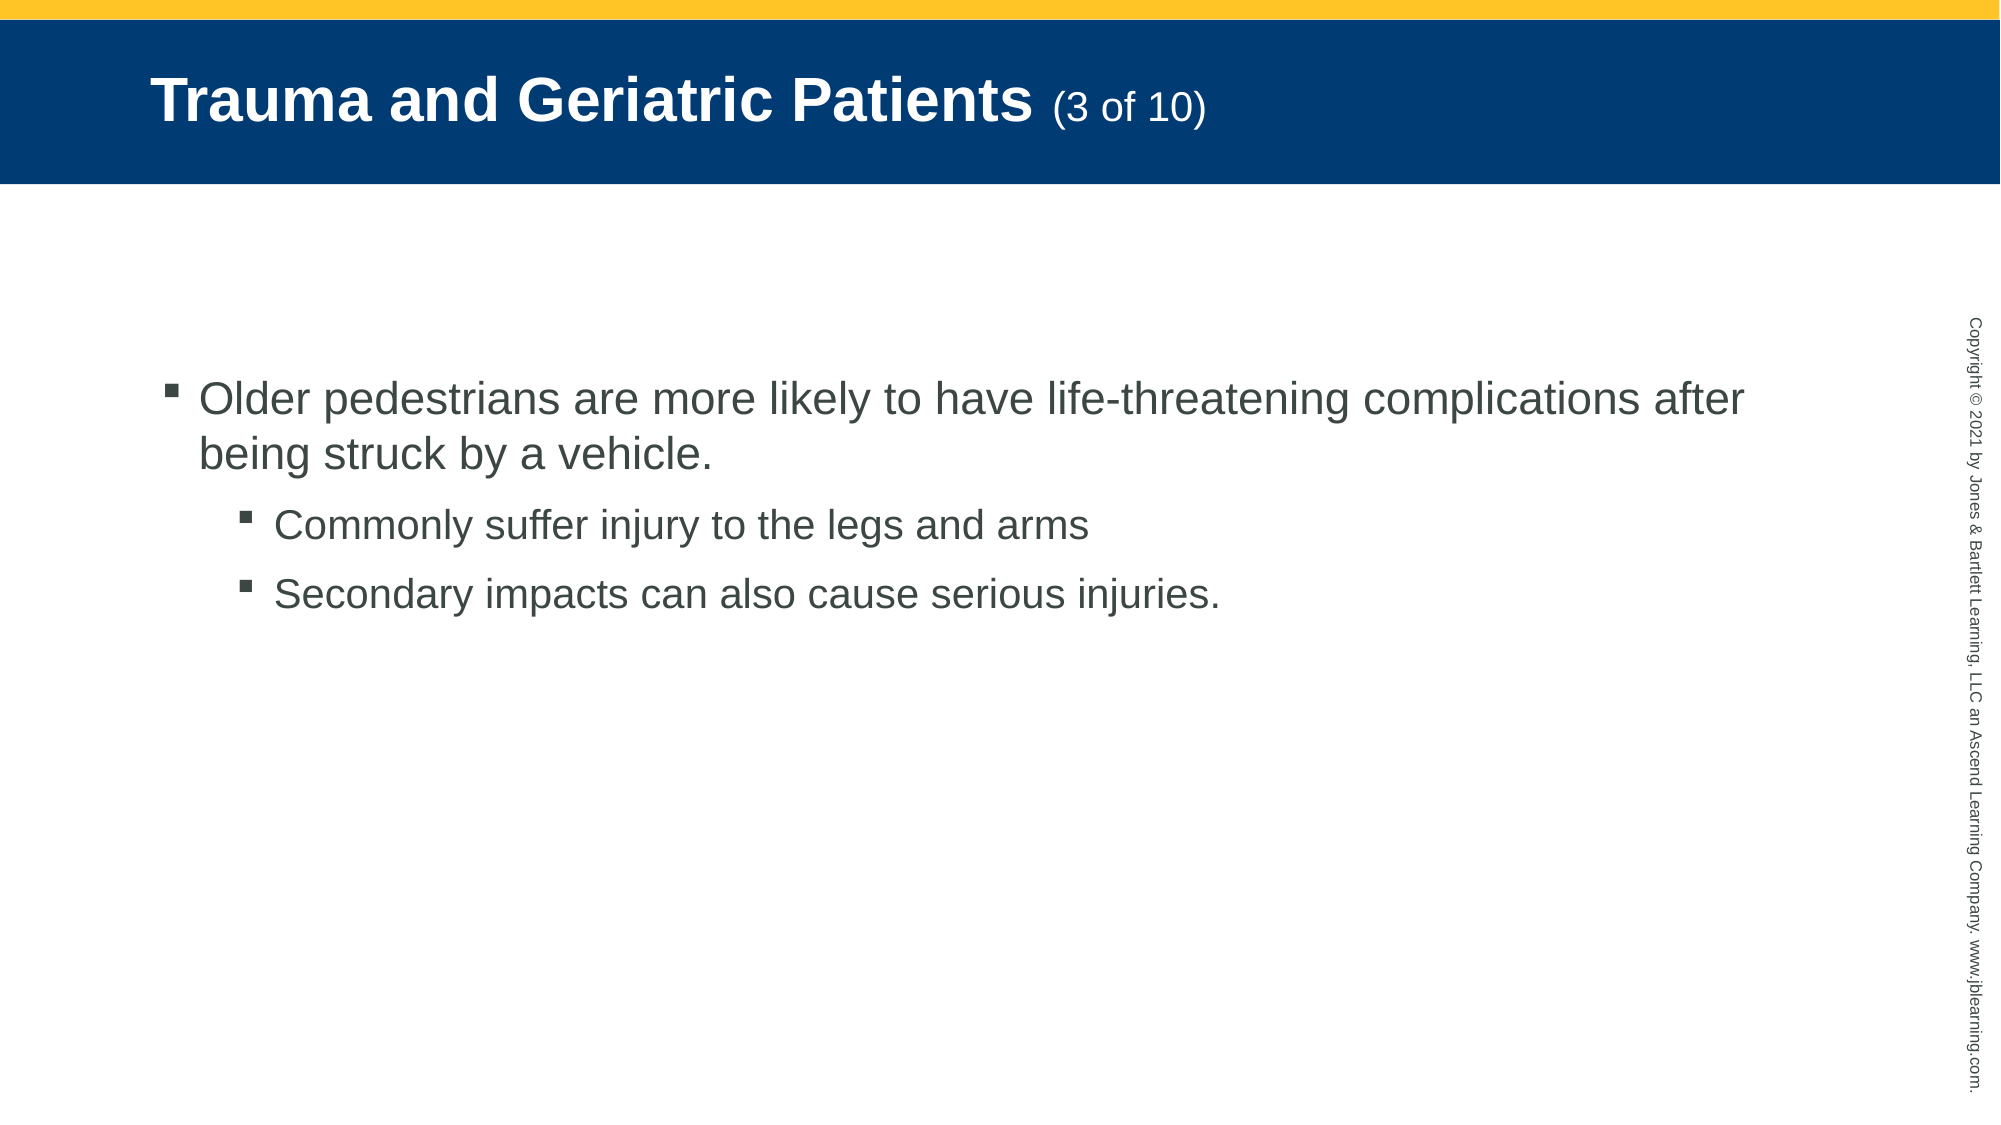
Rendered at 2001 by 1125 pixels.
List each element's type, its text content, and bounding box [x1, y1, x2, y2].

list Older pedestrians are more likely to have life-threatening complications after being struck by a vehicle. Commonly suffer injury to the legs and arms Secondary impacts can also cause serious injuries. [146, 361, 1859, 1016]
title Trauma and Geriatric Patients (3 of 10) [0, 19, 2000, 185]
